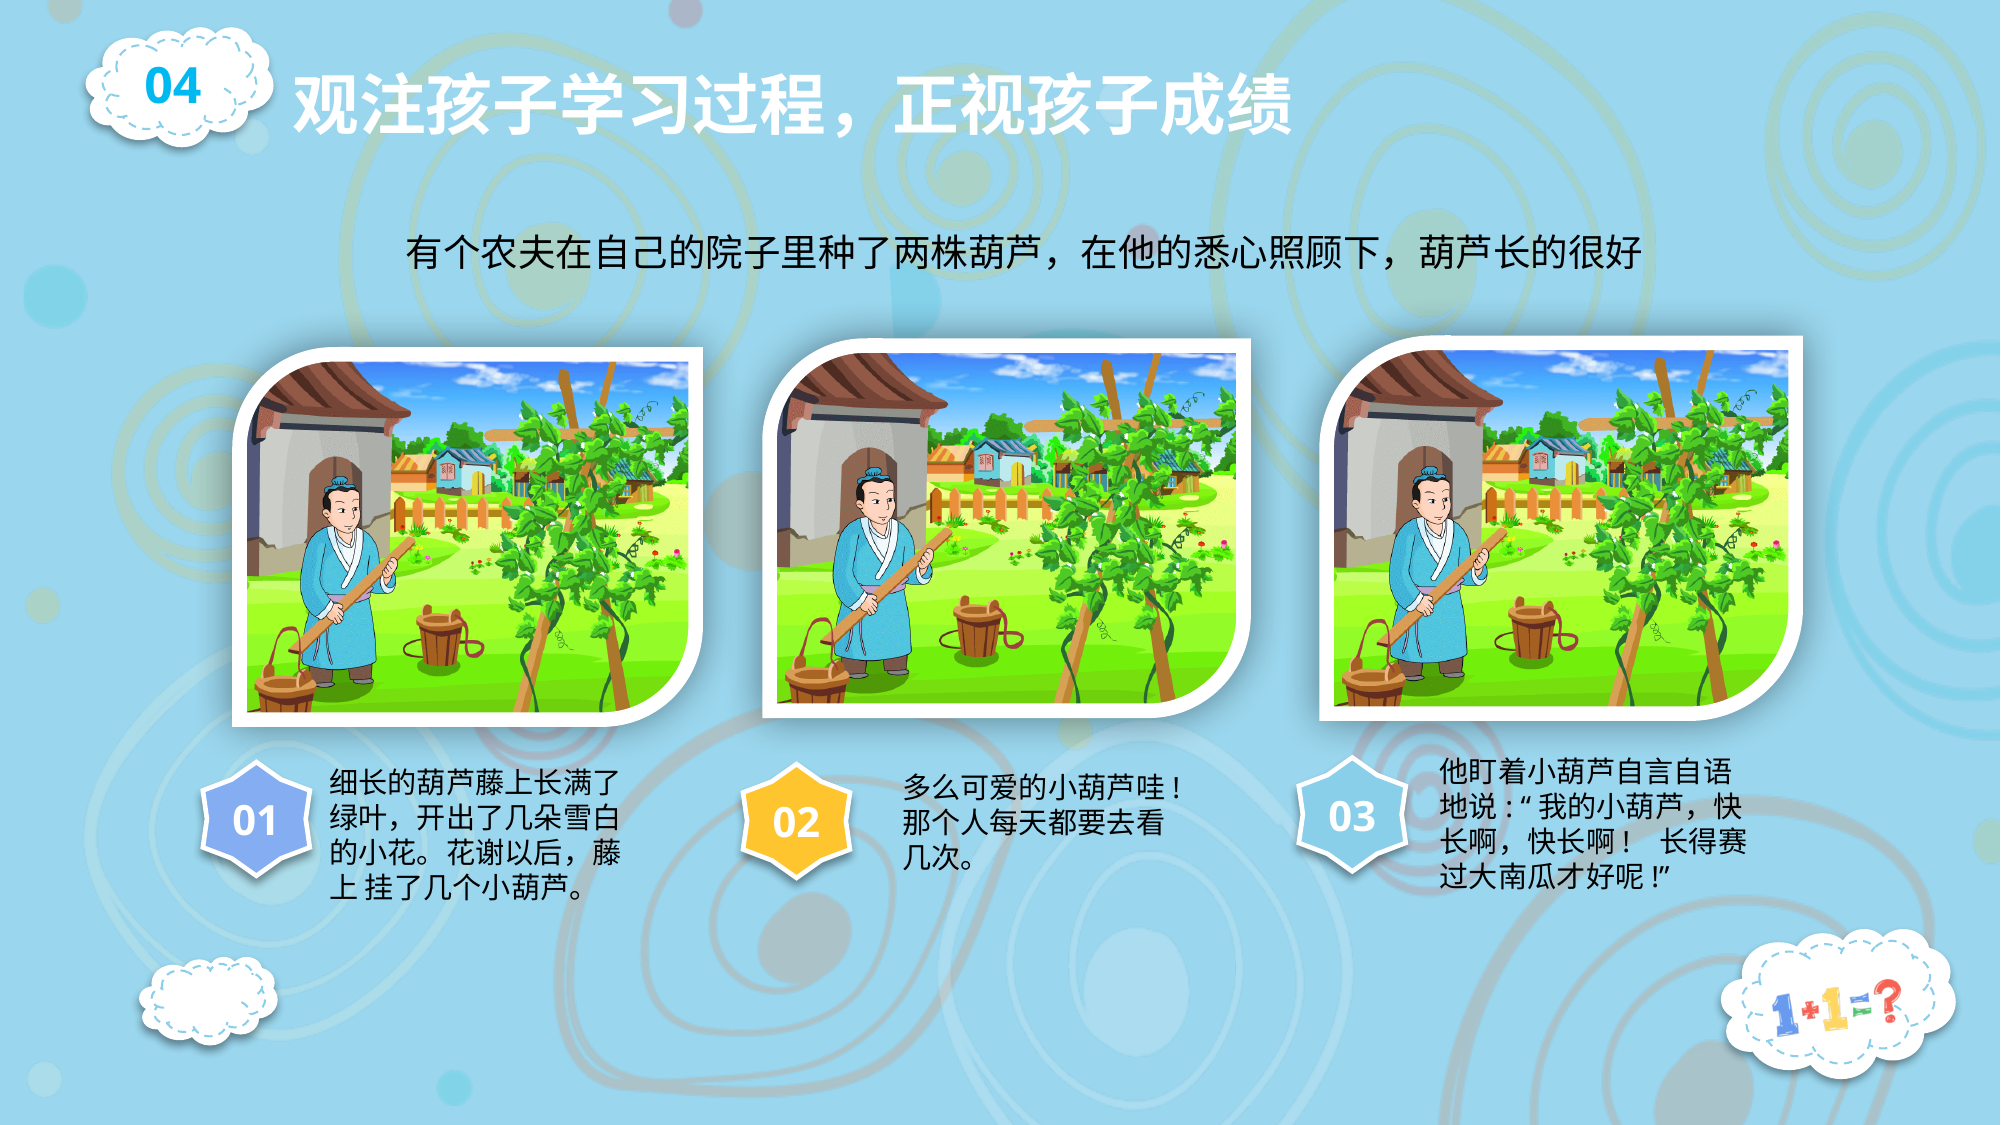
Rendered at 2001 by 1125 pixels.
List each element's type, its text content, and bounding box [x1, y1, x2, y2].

text_box 有个农夫在自己的院子里种了两株葫芦，在他的悉心照顾下，葫芦长的很好 [390, 221, 1659, 282]
picture [239, 354, 696, 720]
text_box 他盯着小葫芦自言自语地说: “我的小葫芦，快长啊，快长啊! 长得赛过大南瓜才好呢!” [1425, 745, 1771, 901]
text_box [139, 956, 278, 1046]
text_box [1721, 928, 1956, 1079]
text_box 细长的葫芦藤上长满了绿叶，开出了几朵雪白的小花。花谢以后，藤上 挂了几个小葫芦。 [314, 757, 641, 913]
text_box 01 [201, 760, 311, 878]
text_box 03 [1297, 756, 1407, 873]
text_box 多么可爱的小葫芦哇! 那个人每天都要去看几次。 [887, 761, 1208, 882]
picture [769, 345, 1244, 711]
picture [1326, 342, 1796, 714]
text_box 观注孩子学习过程，正视孩子成绩 [277, 55, 1378, 150]
text_box 02 [741, 762, 852, 880]
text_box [85, 26, 274, 147]
